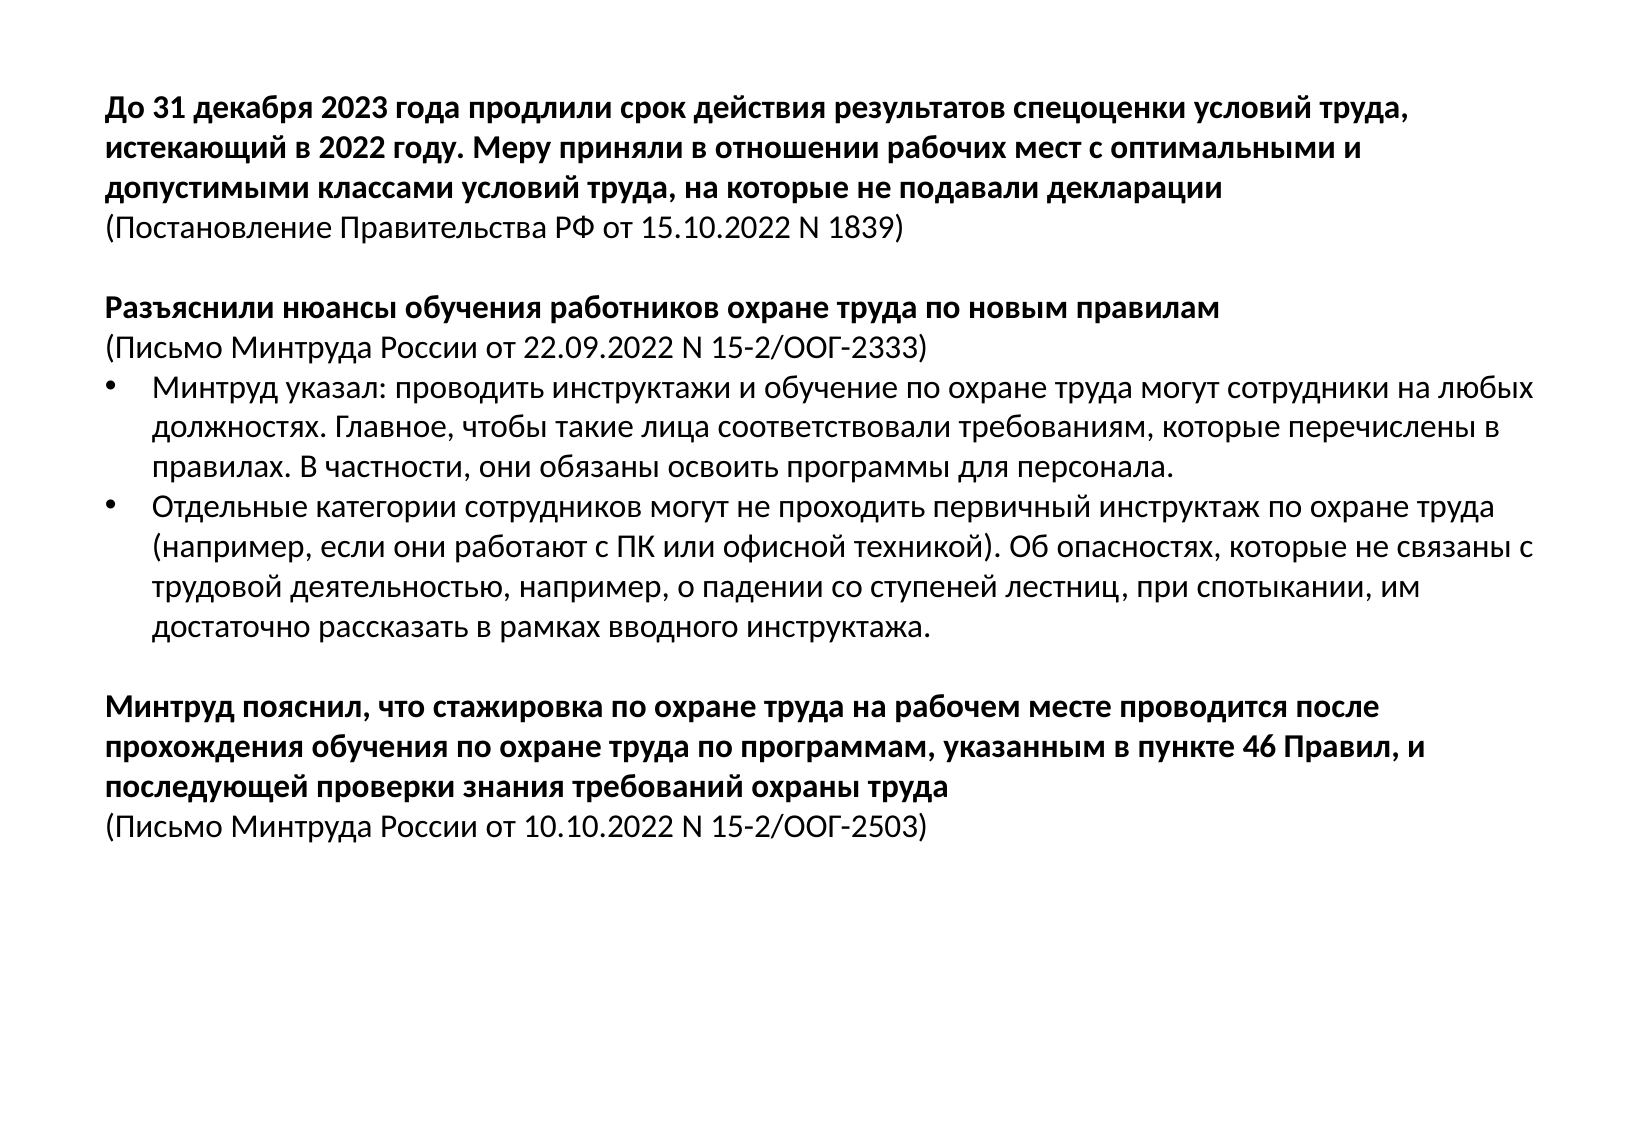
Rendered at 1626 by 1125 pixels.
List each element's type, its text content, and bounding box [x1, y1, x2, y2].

text_box До 31 декабря 2023 года продлили срок действия результатов спецоценки условий труда, истекающий в 2022 году. Меру приняли в отношении рабочих мест с оптимальными и допустимыми классами условий труда, на которые не подавали декларации (Постановление Правительства РФ от 15.10.2022 N 1839) Разъяснили нюансы обучения работников охране труда по новым правилам (Письмо Минтруда России от 22.09.2022 N 15-2/ООГ-2333) Минтруд указал: проводить инструктажи и обучение по охране труда могут сотрудники на любых должностях. Главное, чтобы такие лица соответствовали требованиям, которые перечислены в правилах. В частности, они обязаны освоить программы для персонала. Отдельные категории сотрудников могут не проходить первичный инструктаж по охране труда (например, если они работают с ПК или офисной техникой). Об опасностях, которые не связаны с трудовой деятельностью, например, о падении со ступеней лестниц, при спотыкании, им достаточно рассказать в рамках вводного инструктажа. Минтруд пояснил, что стажировка по охране труда на рабочем месте проводится после прохождения обучения по охране труда по программам, указанным в пункте 46 Правил, и последующей проверки знания требований охраны труда (Письмо Минтруда России от 10.10.2022 N 15-2/ООГ-2503) [90, 77, 1572, 892]
